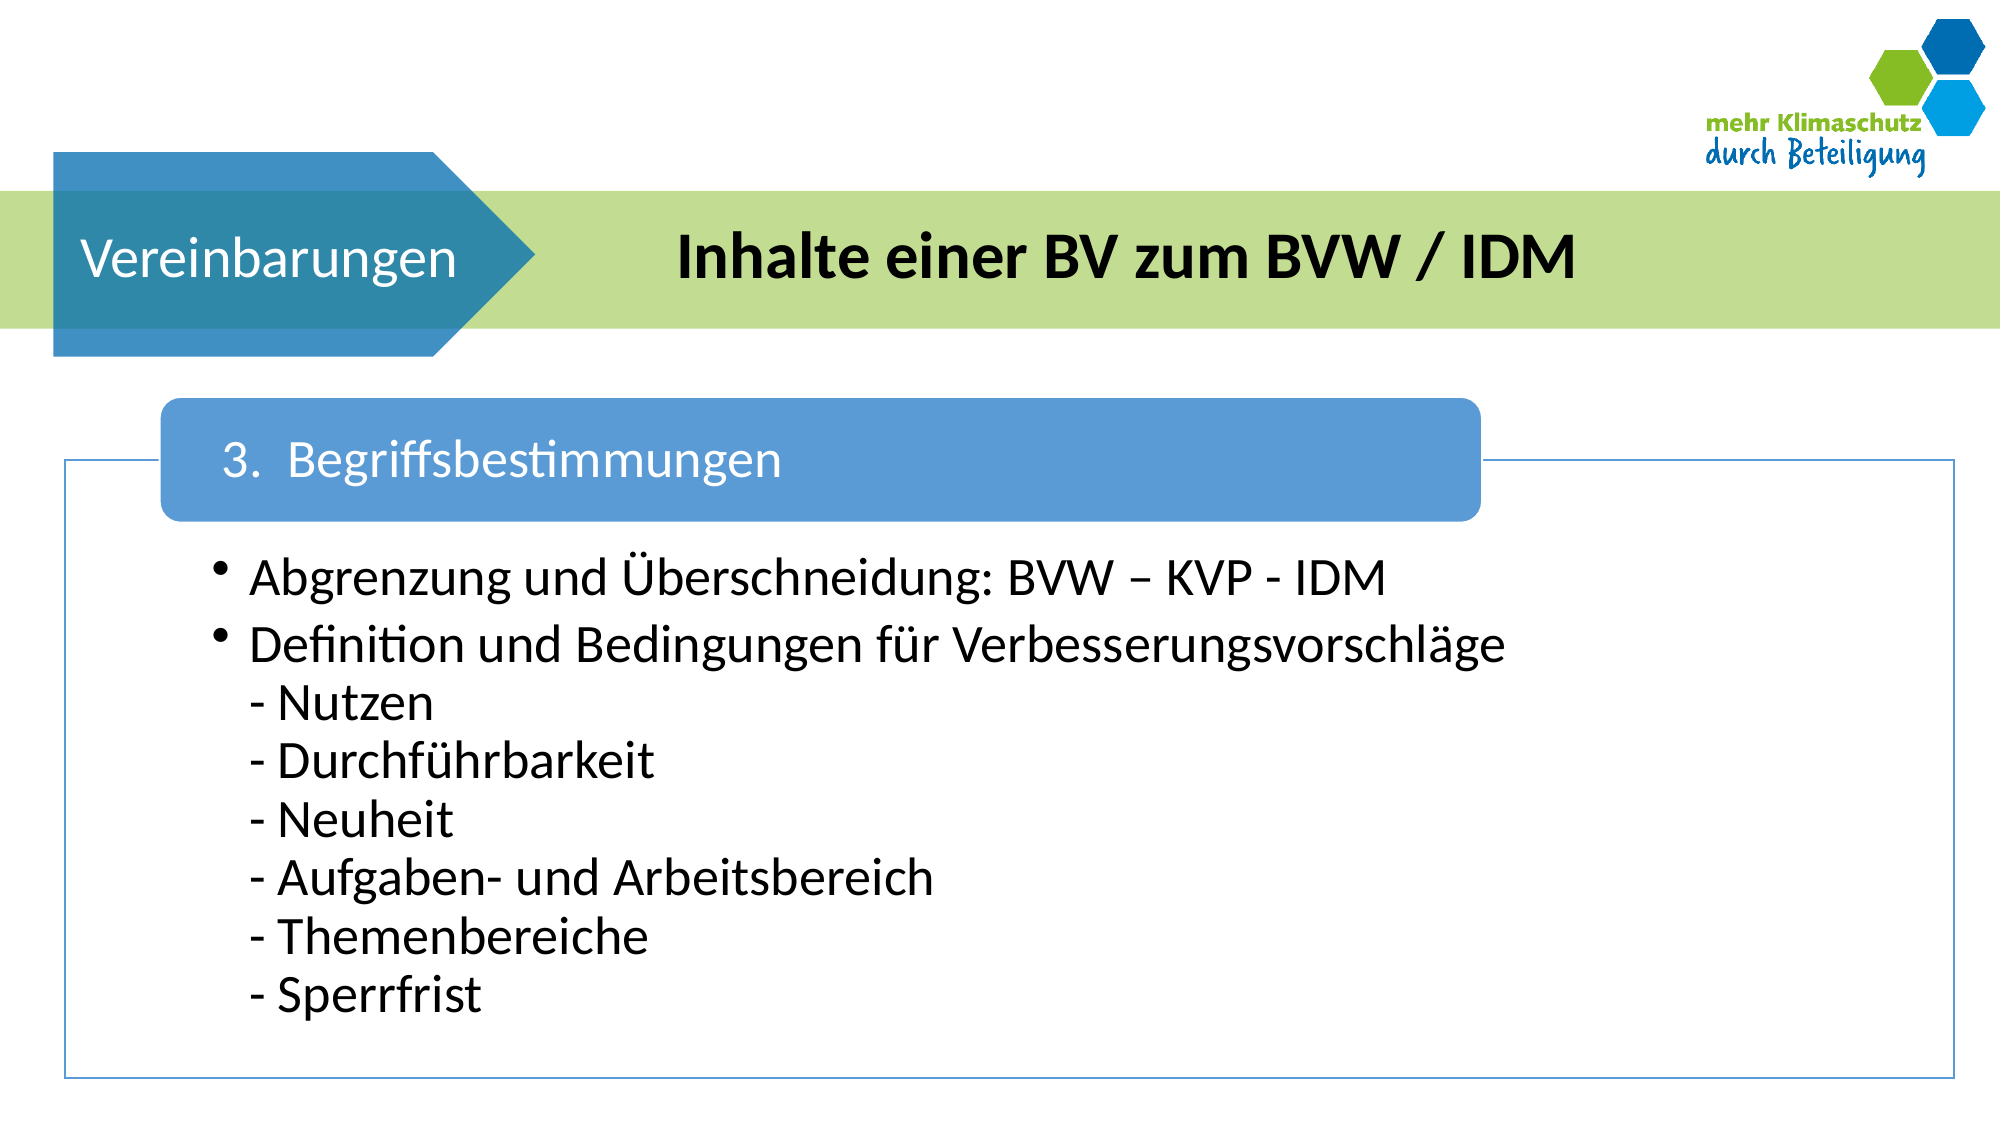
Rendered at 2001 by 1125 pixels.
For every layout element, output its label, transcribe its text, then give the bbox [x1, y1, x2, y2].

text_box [65, 393, 1955, 1081]
text_box Vereinbarungen [52, 151, 537, 358]
title Inhalte einer BV zum BVW / IDM [435, 151, 1878, 301]
picture [1694, 9, 1998, 187]
